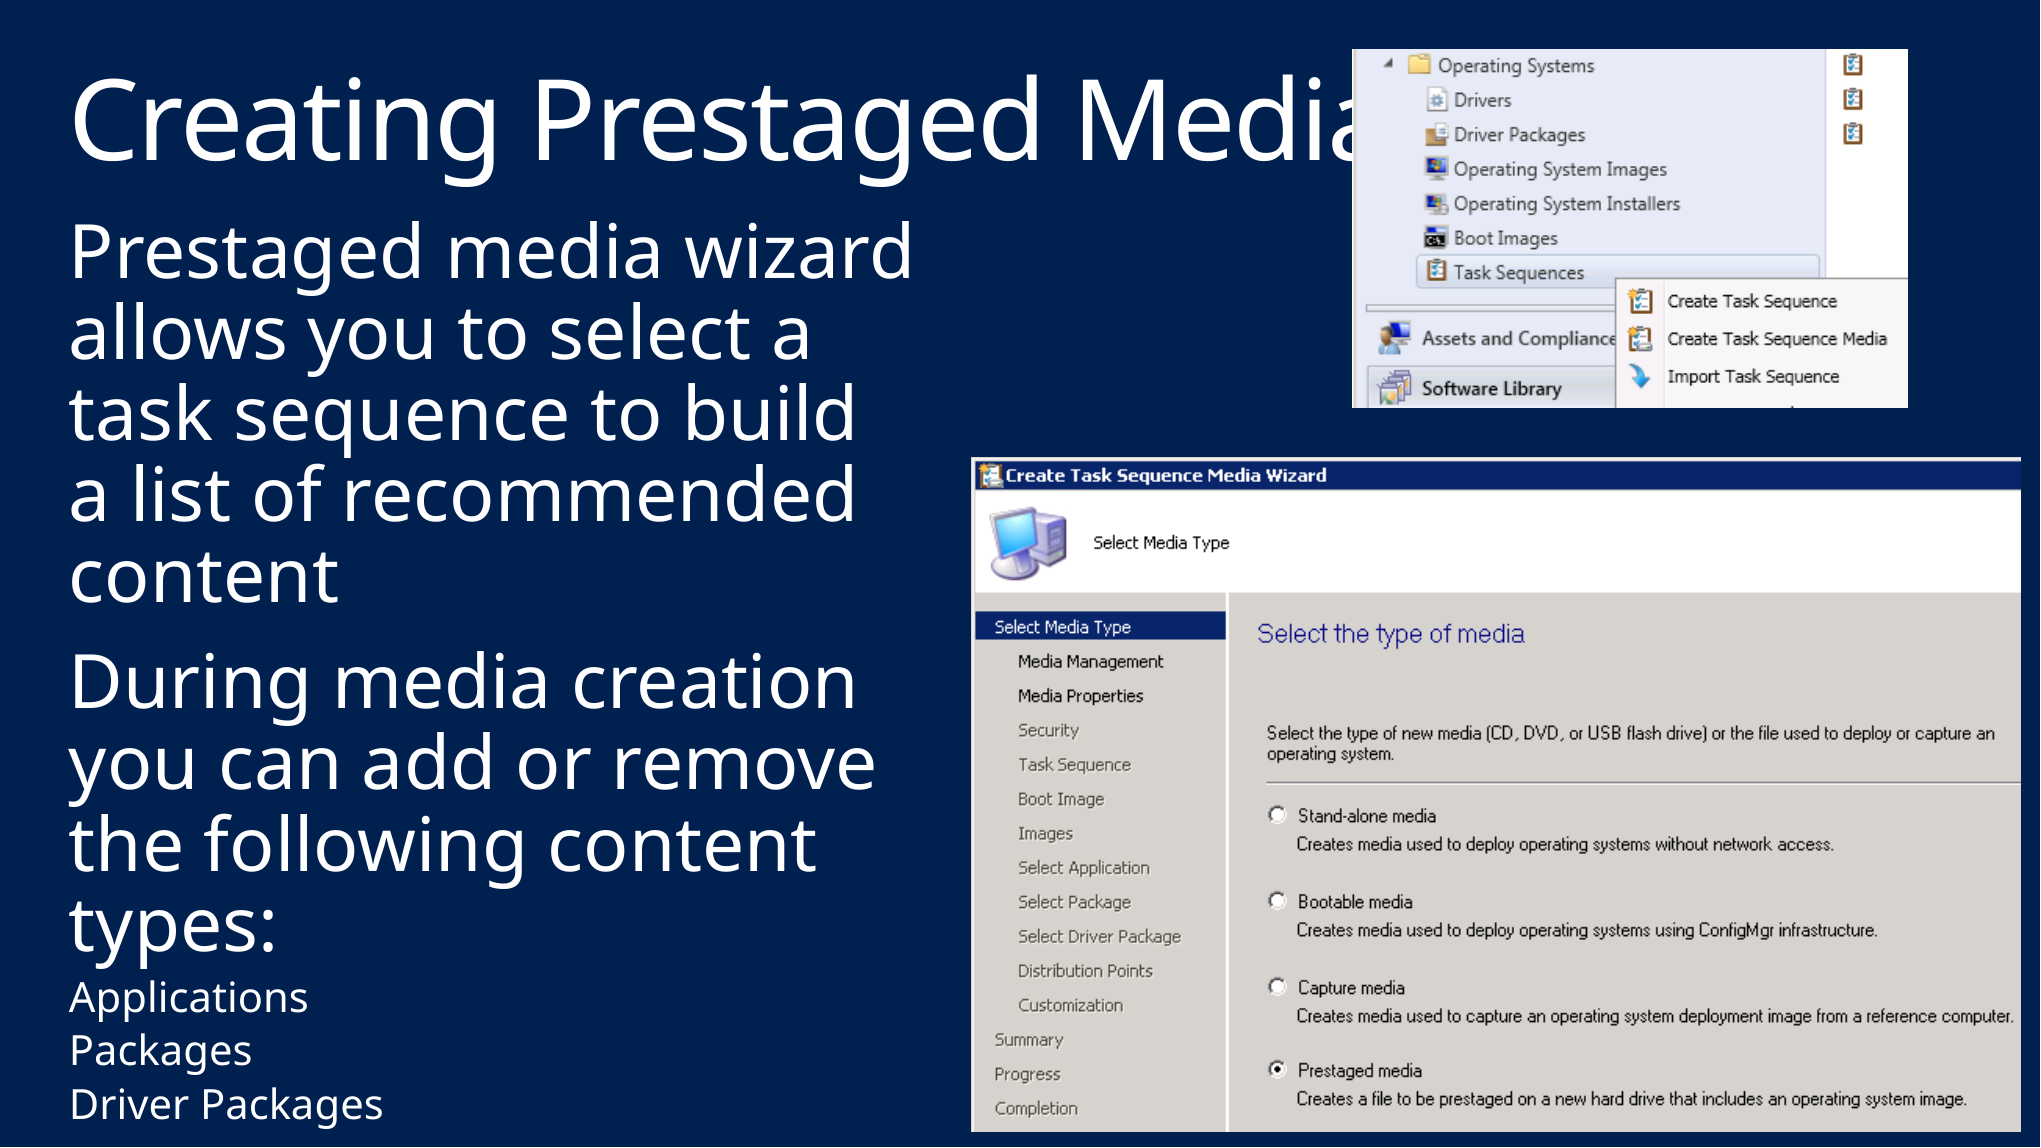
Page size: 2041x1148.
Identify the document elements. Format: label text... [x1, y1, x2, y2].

picture [1352, 49, 1908, 408]
list Prestaged media wizard allows you to select a task sequence to build a list of recommended content During media creation you can add or remove the following content types: Applications Packages Driver Packages [45, 198, 946, 994]
title Creating Prestaged Media [45, 48, 1996, 200]
picture [971, 456, 2021, 1133]
